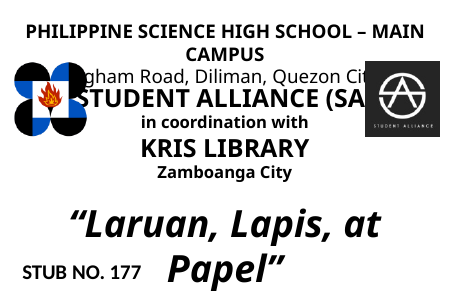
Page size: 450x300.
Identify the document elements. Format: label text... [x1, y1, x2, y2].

text_box STUB NO. 177 [7, 251, 213, 292]
picture [12, 60, 88, 137]
picture [364, 60, 441, 137]
text_box STUDENT ALLIANCE (SA) in coordination with KRIS LIBRARY Zamboanga City [0, 74, 450, 190]
text_box “Laruan, Lapis, at Papel” [0, 192, 450, 298]
text_box PHILIPPINE SCIENCE HIGH SCHOOL – MAIN CAMPUS Agham Road, Diliman, Quezon City [0, 12, 450, 74]
